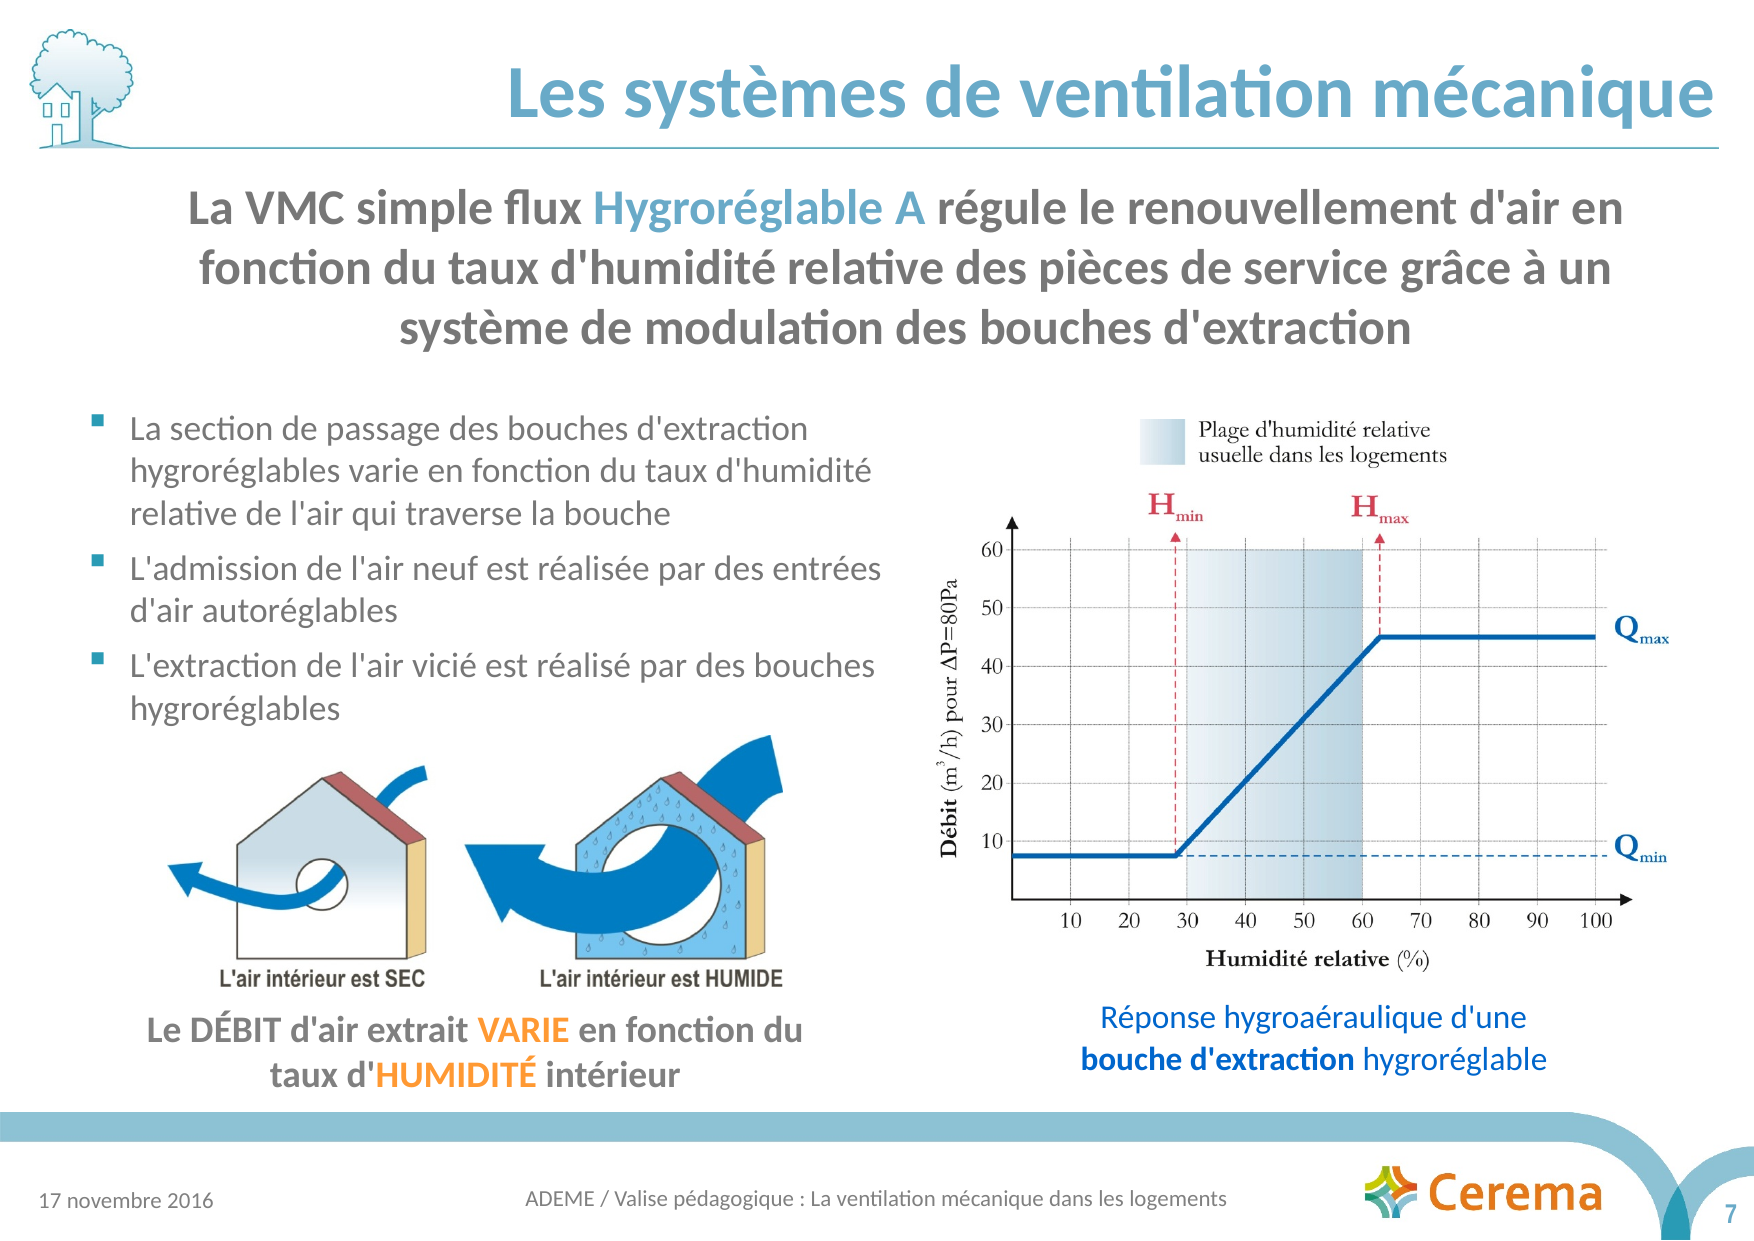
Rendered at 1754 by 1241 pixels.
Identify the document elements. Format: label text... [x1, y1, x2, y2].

text_box Les systèmes de ventilation mécanique [265, 35, 1731, 136]
text_box La section de passage des bouches d'extraction hygroréglables varie en fonction du taux d'humidité relative de l'air qui traverse la bouche L'admission de l'air neuf est réalisée par des entrées d'air autoréglables L'extraction de l'air vicié est réalisé par des bouches hygroréglables [73, 397, 925, 735]
text_box La VMC simple flux Hygroréglable A régule le renouvellement d'air en fonction du taux d'humidité relative des pièces de service grâce à un système de modulation des bouches d'extraction [156, 167, 1657, 363]
picture [935, 418, 1669, 973]
picture [29, 29, 1719, 149]
text_box Réponse hygroaéraulique d'une bouche d'extraction hygroréglable [936, 986, 1692, 1085]
picture [0, 1112, 1754, 1240]
text_box Le DÉBIT d'air extrait VARIE en fonction du taux d'HUMIDITÉ intérieur [97, 997, 854, 1103]
picture [166, 734, 783, 987]
